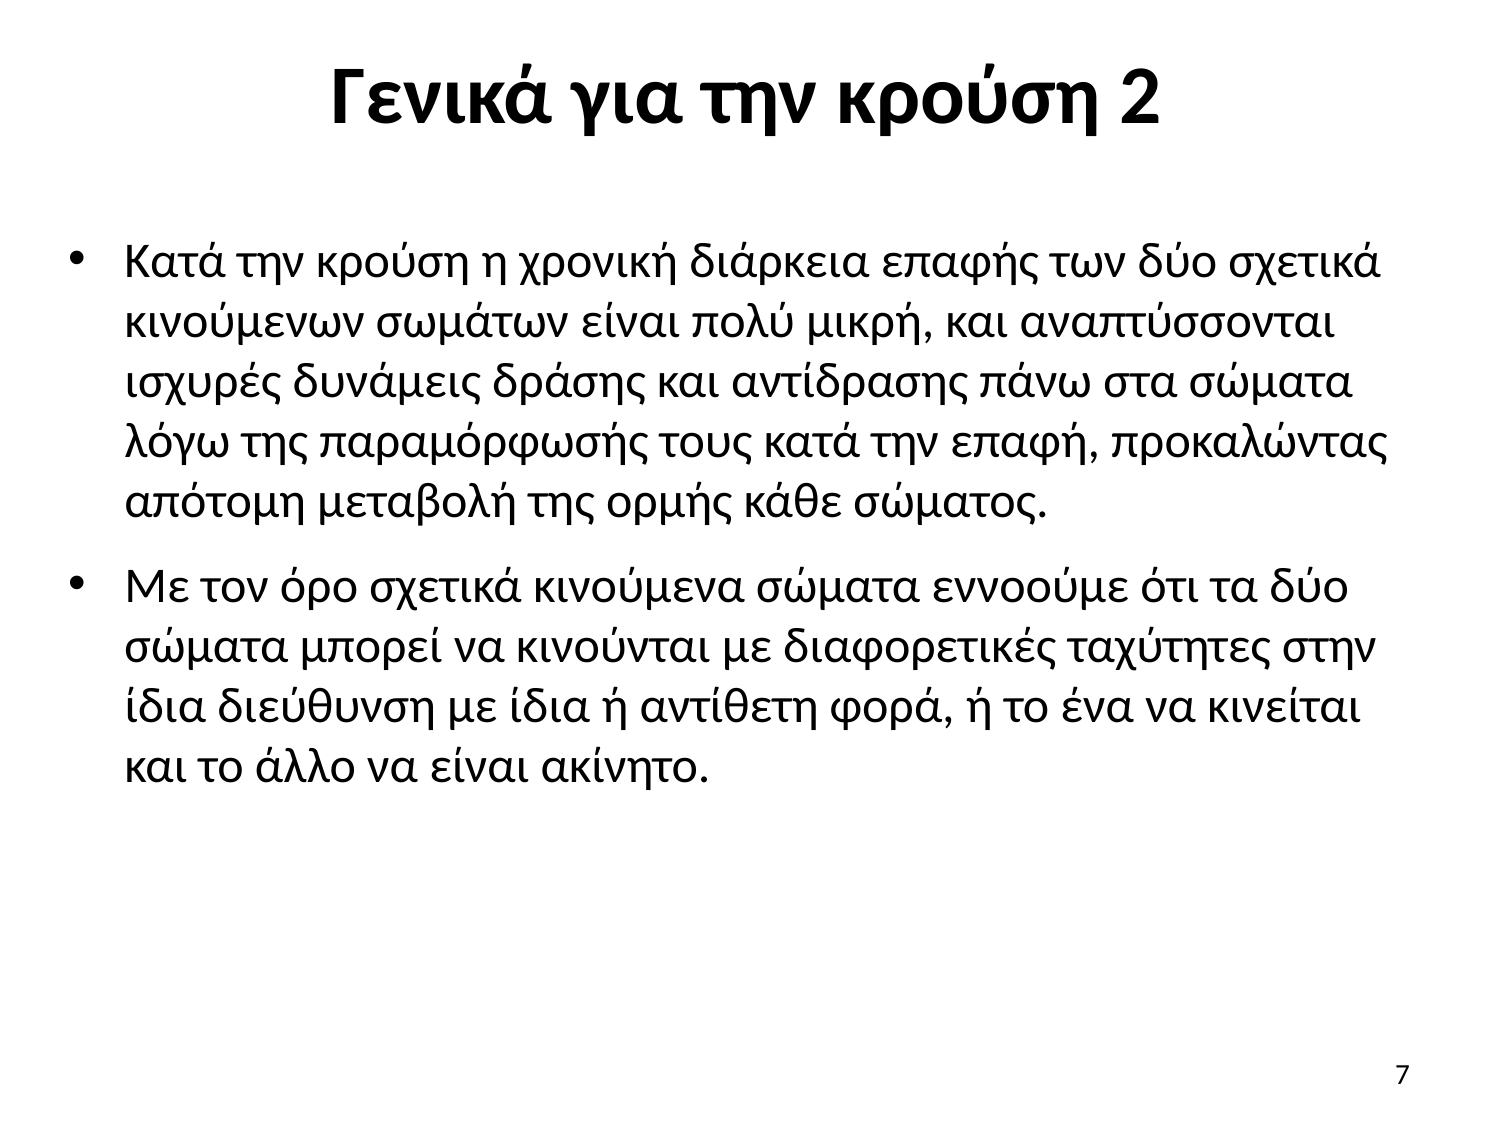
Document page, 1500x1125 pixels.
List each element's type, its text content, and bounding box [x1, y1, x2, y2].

slide_number 7 [1074, 1042, 1425, 1103]
title Γενικά για την κρούση 2 [41, 54, 1453, 126]
list Κατά την κρούση η χρονική διάρκεια επαφής των δύο σχετικά κινούμενων σωμάτων είναι πολύ μικρή, και αναπτύσσονται ισχυρές δυνάμεις δράσης και αντίδρασης πάνω στα σώματα λόγω της παραμόρφωσής τους κατά την επαφή, προκαλώντας απότομη μεταβολή της ορμής κάθε σώματος. Με τον όρο σχετικά κινούμενα σώματα εννοούμε ότι τα δύο σώματα μπορεί να κινούνται με διαφορετικές ταχύτητες στην ίδια διεύθυνση με ίδια ή αντίθετη φορά, ή το ένα να κινείται και το άλλο να είναι ακίνητο. [53, 219, 1436, 1047]
